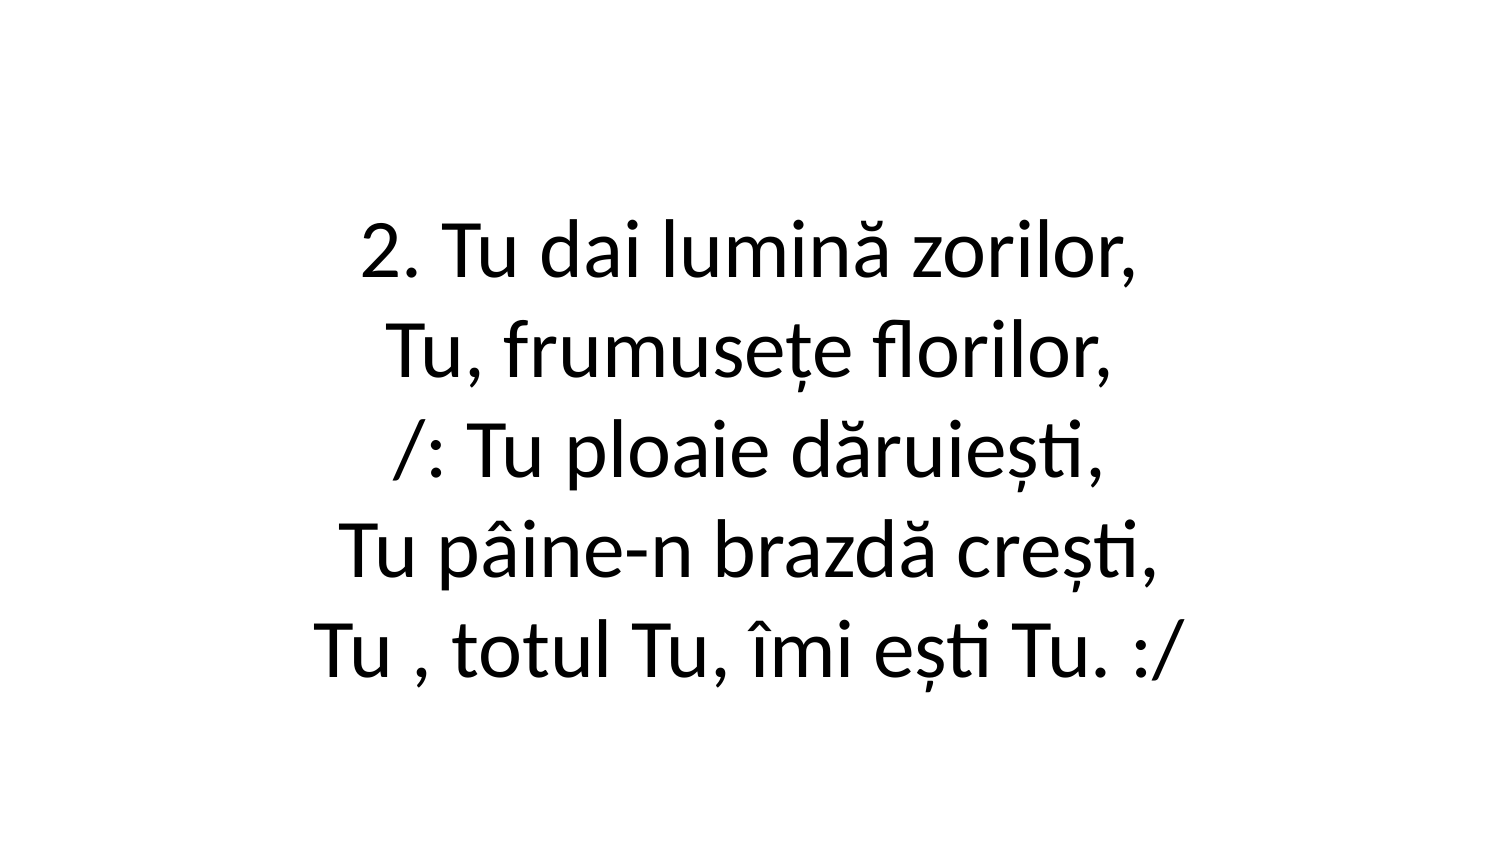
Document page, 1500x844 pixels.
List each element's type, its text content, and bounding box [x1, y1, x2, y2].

text_box 2. Tu dai lumină zorilor, Tu, frumusețe florilor, /: Tu ploaie dăruiești, Tu pâine-n brazdă crești, Tu , totul Tu, îmi ești Tu. :/ [299, 142, 1201, 702]
